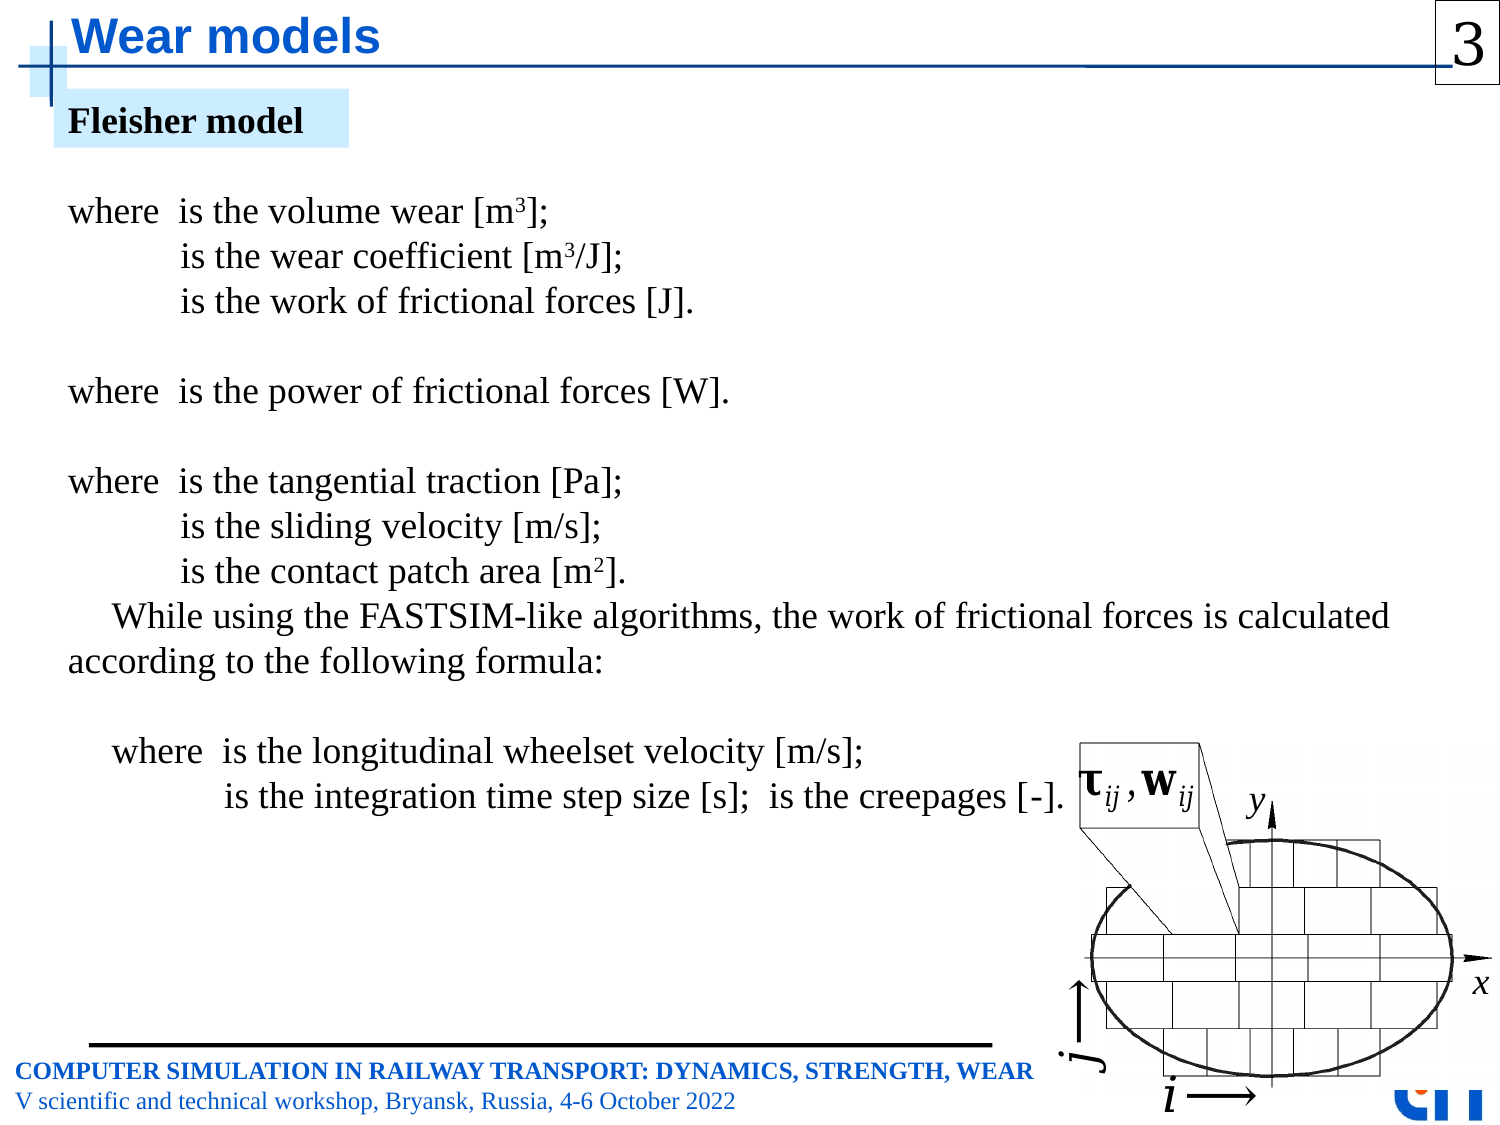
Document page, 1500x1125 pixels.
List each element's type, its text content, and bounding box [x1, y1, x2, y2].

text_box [1051, 739, 1500, 1125]
text_box [53, 88, 349, 148]
text_box 3 [1435, 0, 1500, 85]
title Wear models [70, 0, 1435, 64]
